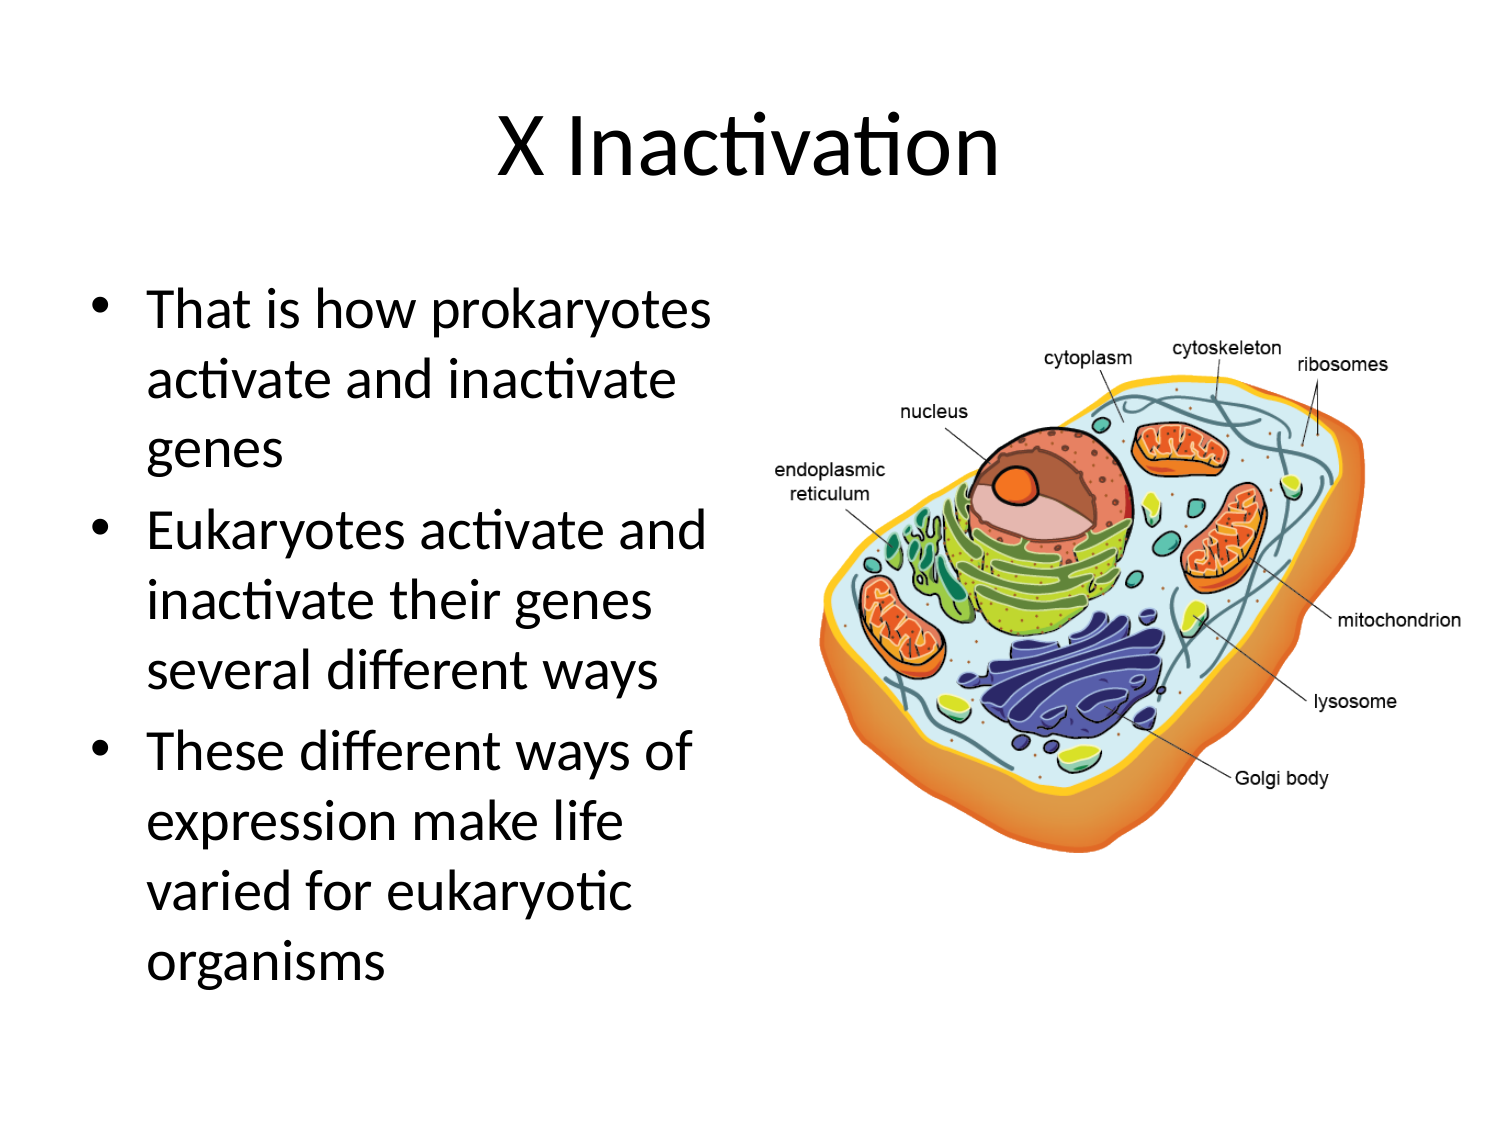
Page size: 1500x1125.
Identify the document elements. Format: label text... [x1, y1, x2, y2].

list That is how prokaryotes activate and inactivate genes Eukaryotes activate and inactivate their genes several different ways These different ways of expression make life varied for eukaryotic organisms [75, 262, 738, 1063]
title X Inactivation [75, 45, 1425, 233]
picture [774, 337, 1462, 853]
